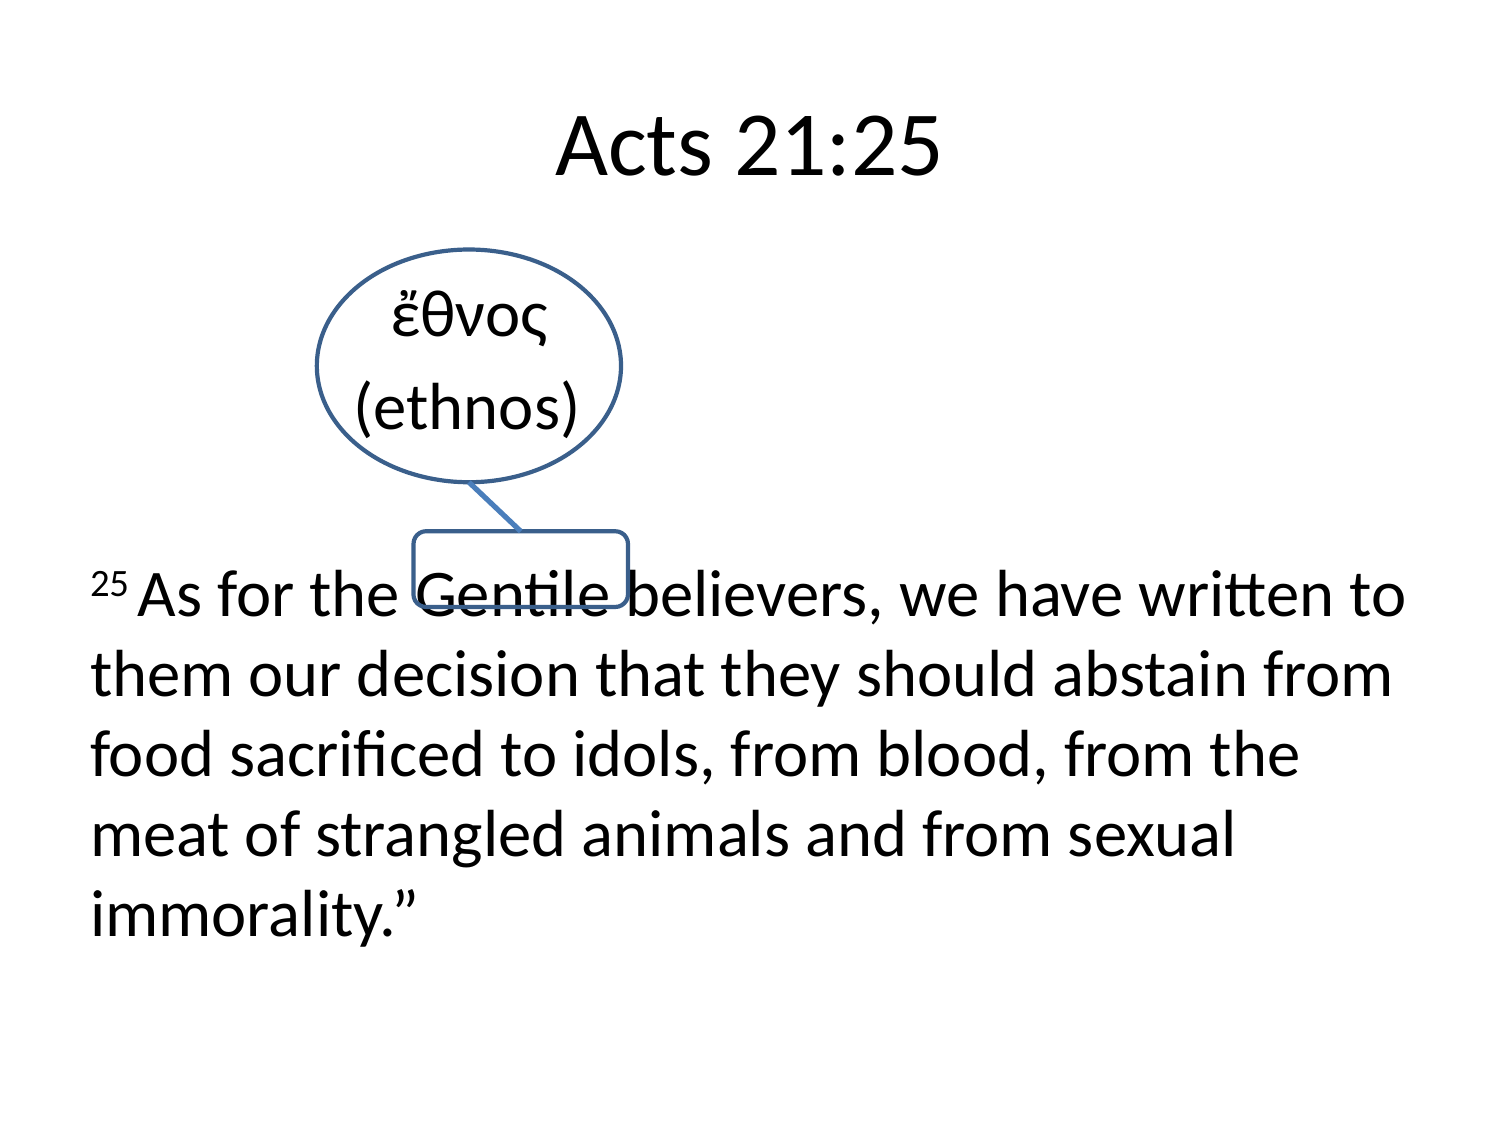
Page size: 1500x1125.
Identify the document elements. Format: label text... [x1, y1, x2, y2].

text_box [468, 481, 521, 532]
text_box [314, 247, 624, 485]
title Acts 21:25 [75, 45, 1425, 233]
text_box [411, 529, 631, 610]
list ἔθνος (ethnos) 25 As for the Gentile believers, we have written to them our decision that they should abstain from food sacrificed to idols, from blood, from the meat of strangled animals and from sexual immorality.” [75, 262, 1425, 1005]
